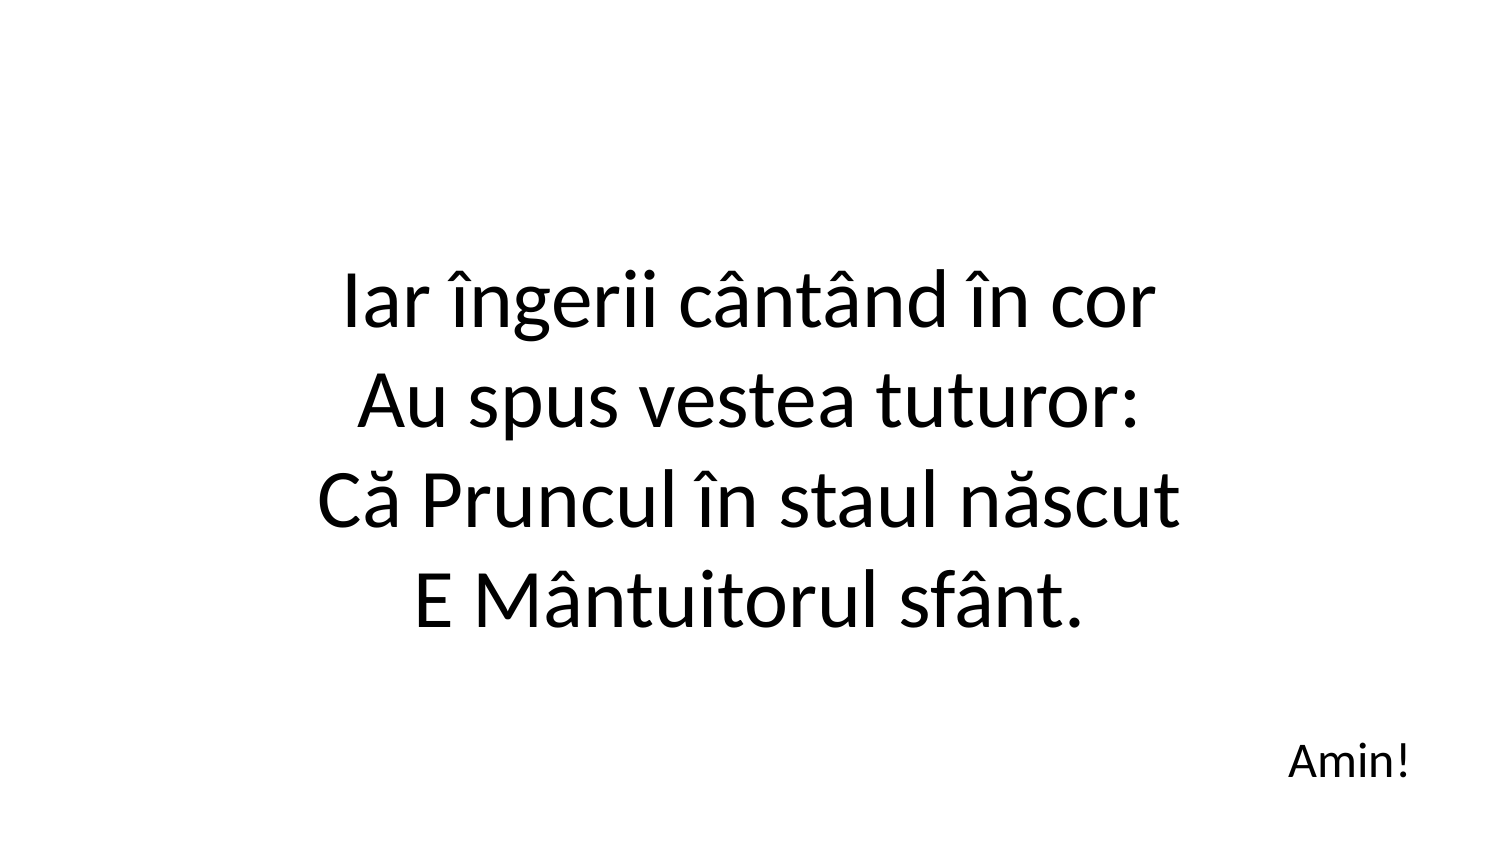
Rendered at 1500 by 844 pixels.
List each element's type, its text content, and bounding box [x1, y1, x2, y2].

text_box Amin! [1273, 674, 1427, 795]
text_box Iar îngerii cântând în cor Au spus vestea tuturor: Că Pruncul în staul născut E Mântuitorul sfânt. [302, 192, 1197, 652]
